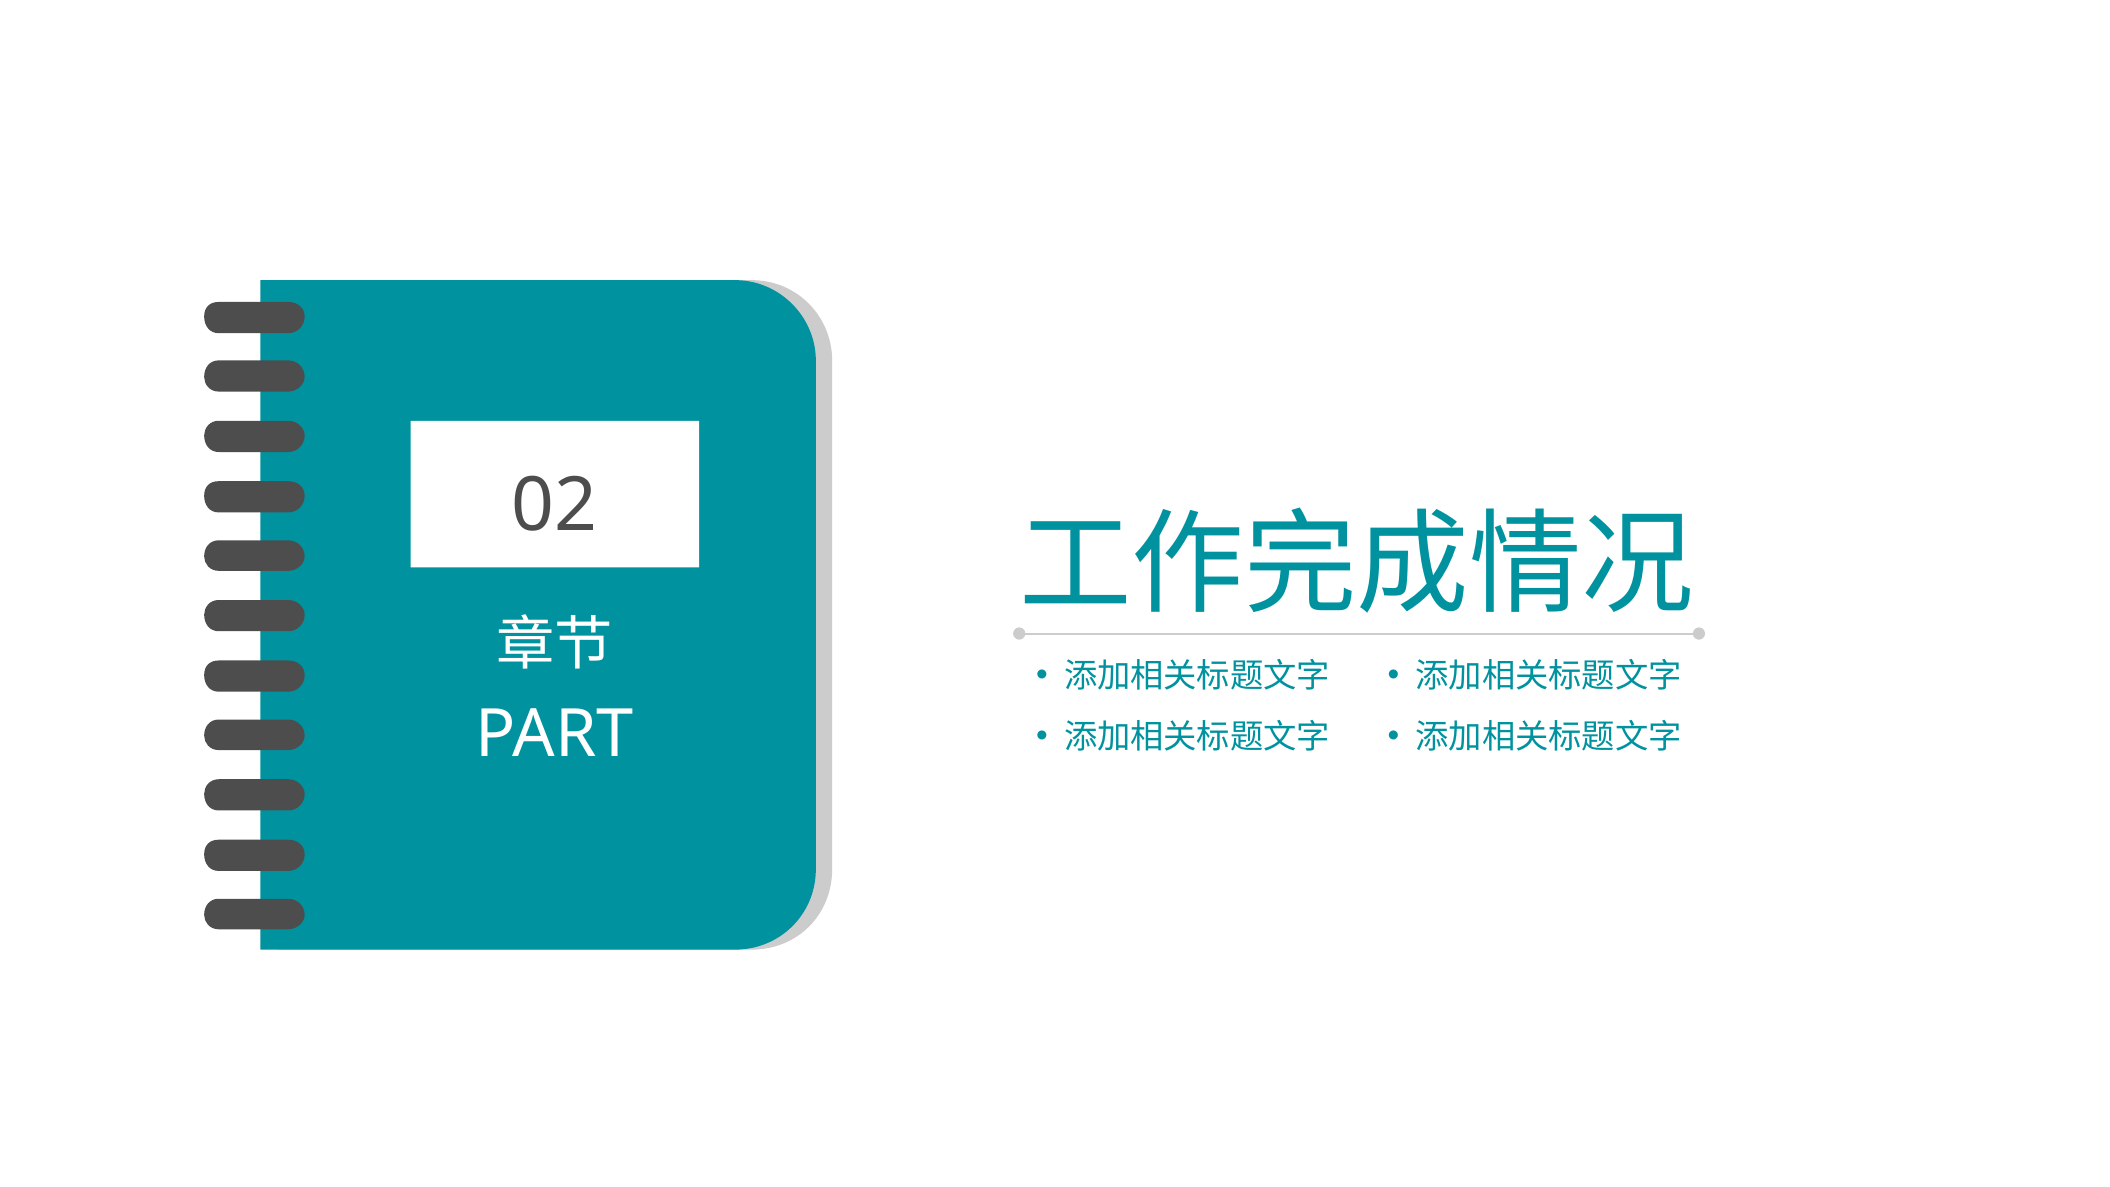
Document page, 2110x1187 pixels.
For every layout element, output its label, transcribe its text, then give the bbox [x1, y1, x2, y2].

text_box 添加相关标题文字 [1373, 708, 1697, 763]
text_box 添加相关标题文字 [1021, 646, 1346, 702]
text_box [204, 280, 833, 950]
text_box 工作完成情况 [1019, 491, 1753, 627]
text_box 添加相关标题文字 [1373, 646, 1697, 702]
text_box 添加相关标题文字 [1021, 708, 1346, 763]
